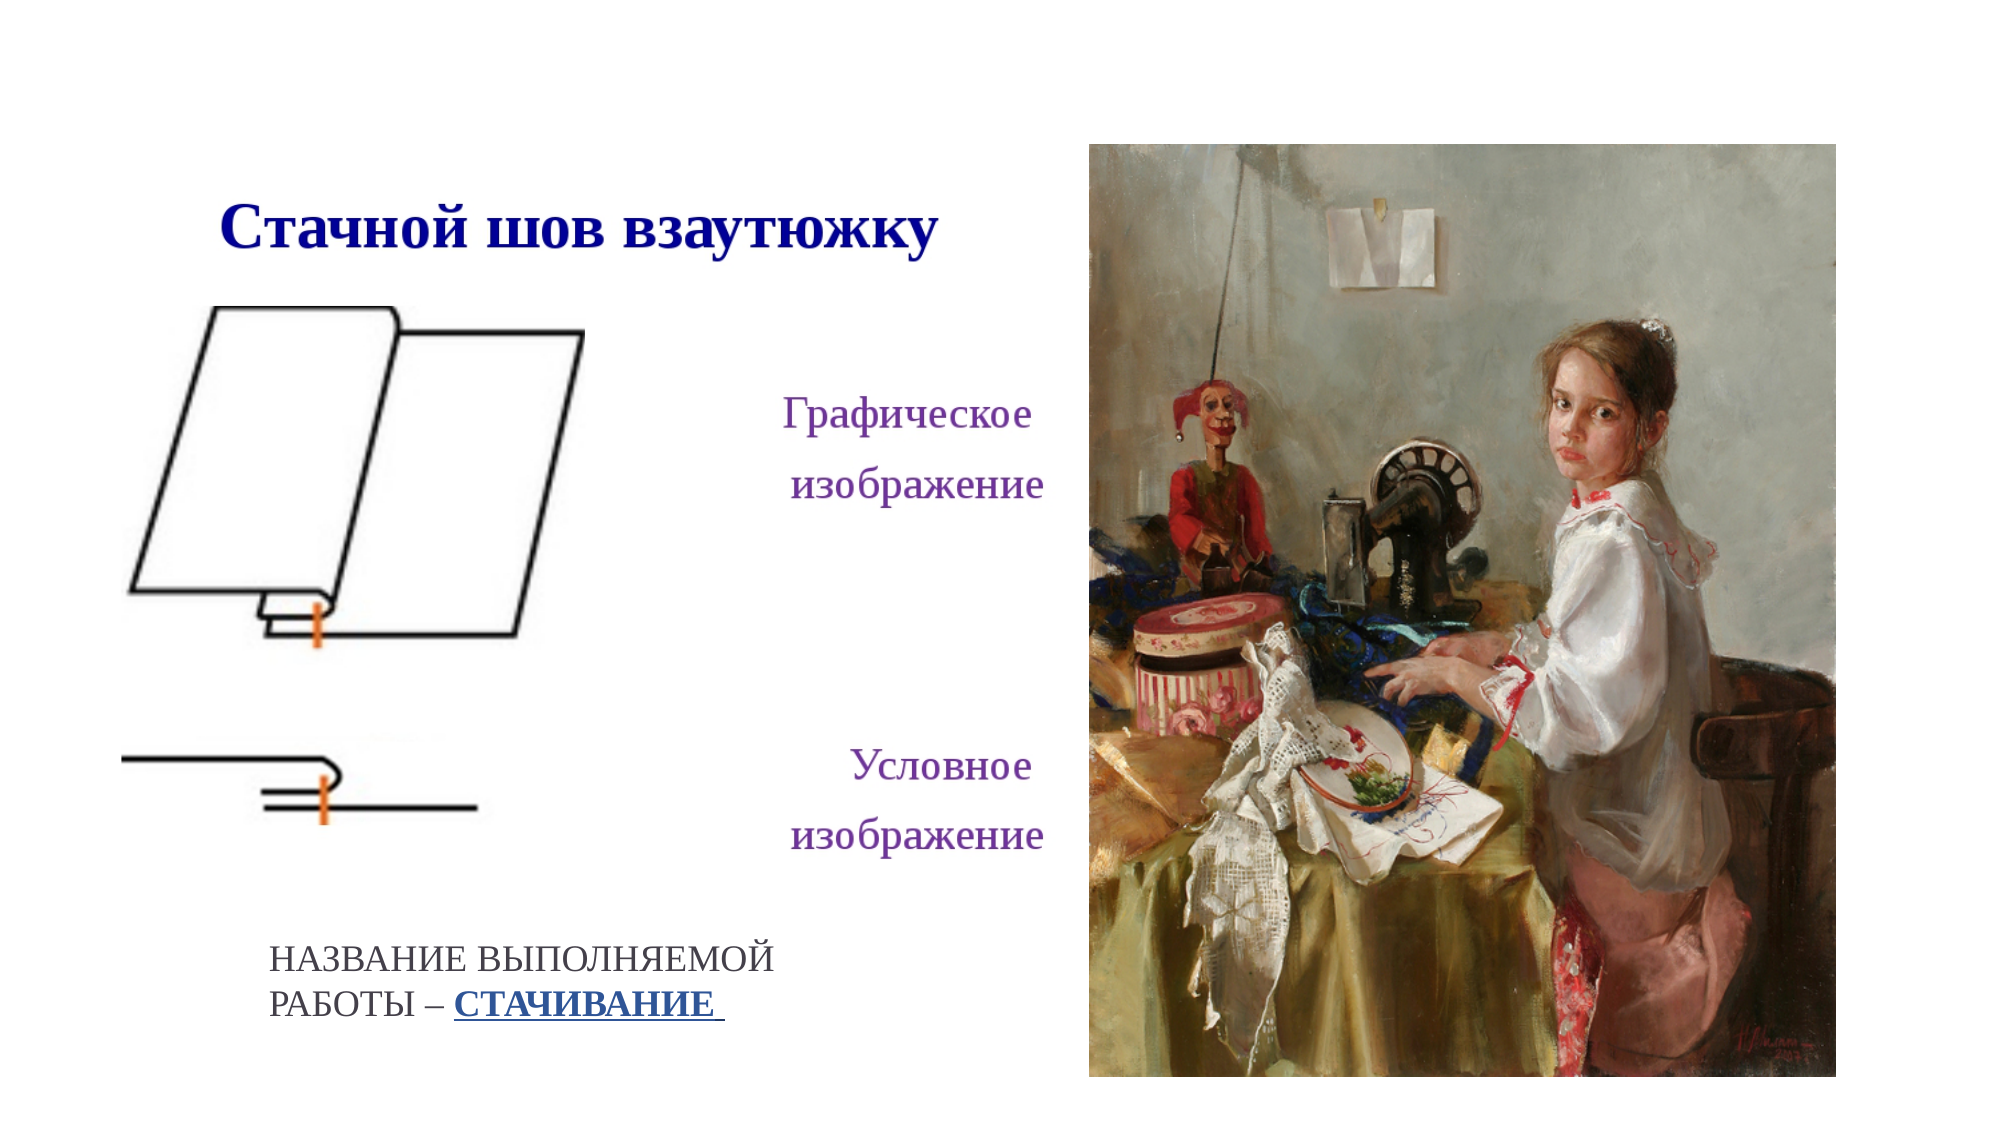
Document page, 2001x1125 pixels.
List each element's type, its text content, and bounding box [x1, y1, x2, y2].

picture [1089, 144, 1836, 1077]
text_box Название выполняемой РАБОТы – СТАЧИВАНИЕ [254, 926, 842, 1032]
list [51, 129, 1108, 911]
